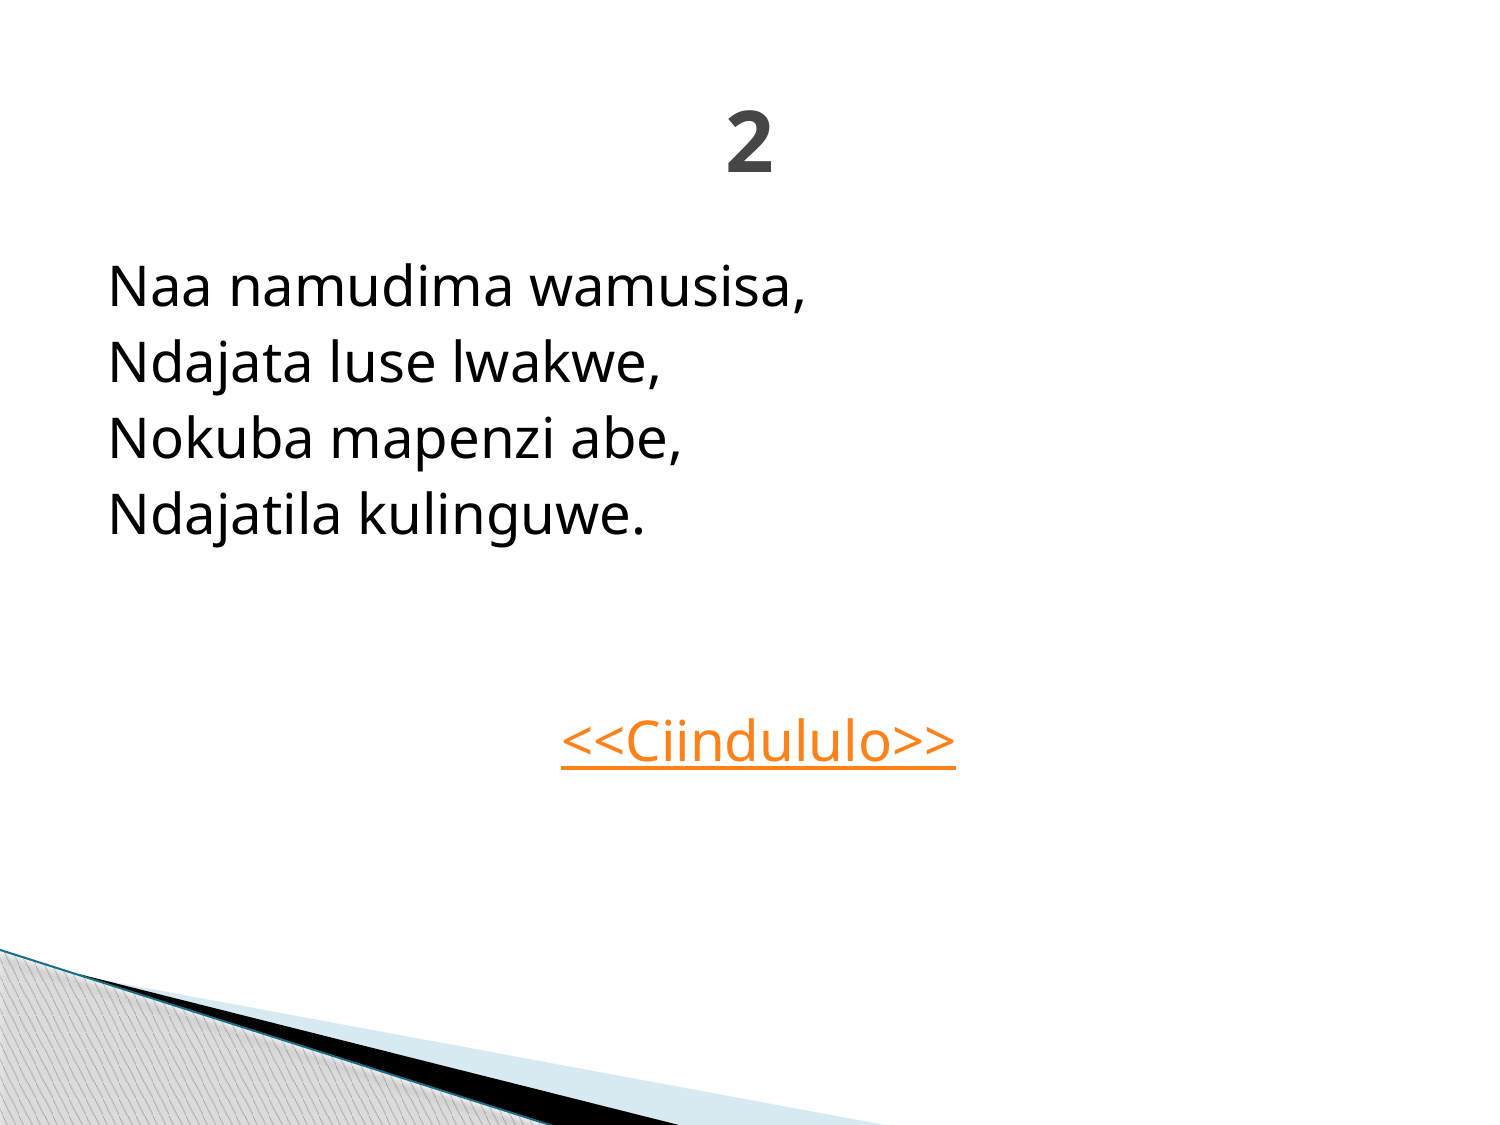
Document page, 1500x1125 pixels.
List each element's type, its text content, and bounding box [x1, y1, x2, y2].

list Naa namudima wamusisa, Ndajata luse lwakwe, Nokuba mapenzi abe, Ndajatila kulinguwe. <<Ciindululo>> [75, 243, 1425, 986]
title 2 [75, 45, 1425, 233]
